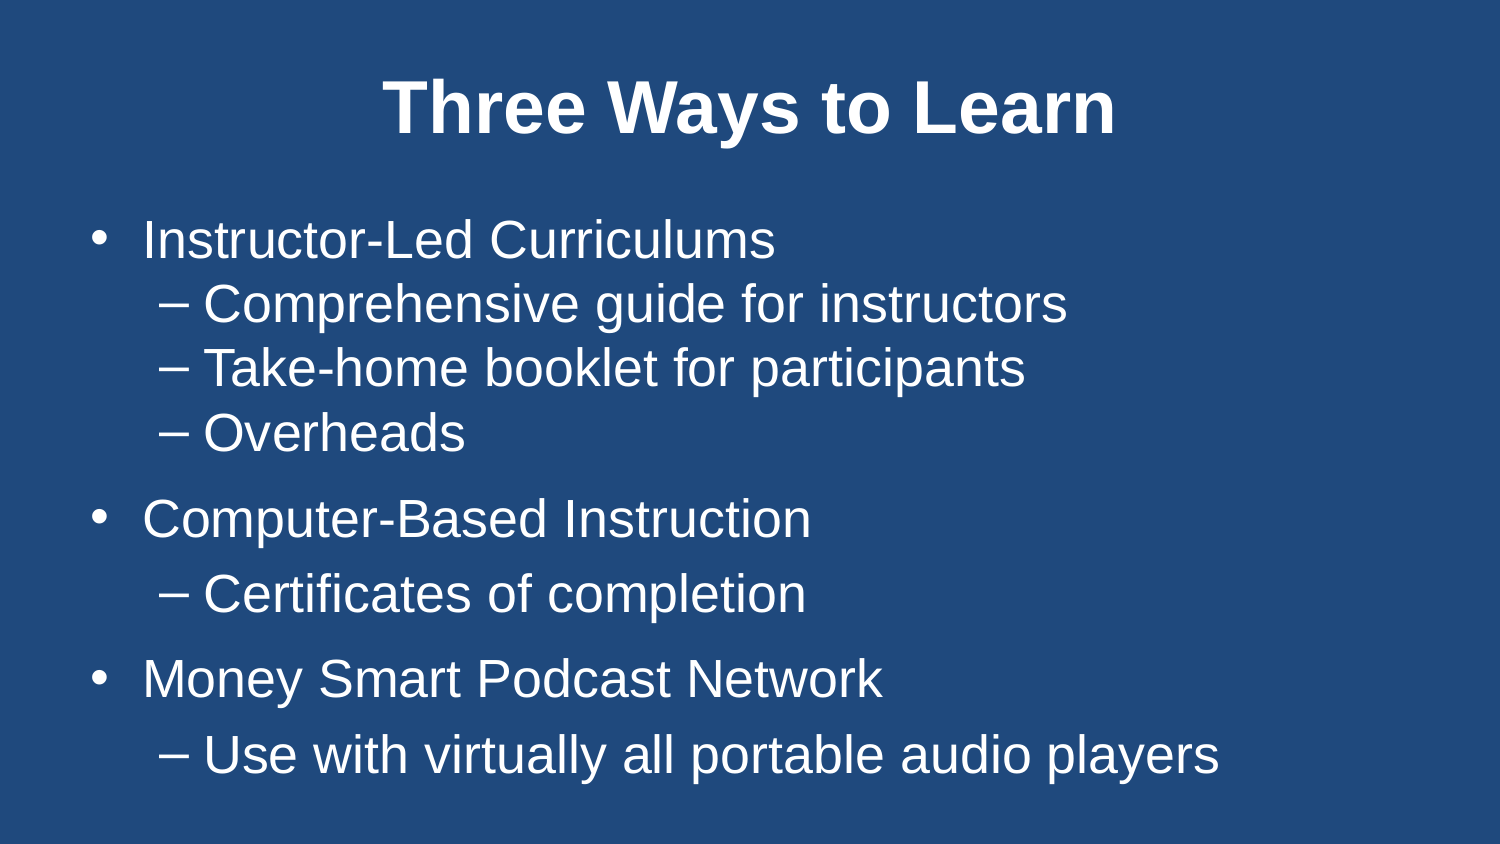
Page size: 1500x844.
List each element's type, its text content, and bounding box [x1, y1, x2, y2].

title Three Ways to Learn [75, 33, 1425, 175]
list Instructor-Led Curriculums Comprehensive guide for instructors Take-home booklet for participants Overheads Computer-Based Instruction Certificates of completion Money Smart Podcast Network Use with virtually all portable audio players [75, 196, 1425, 797]
